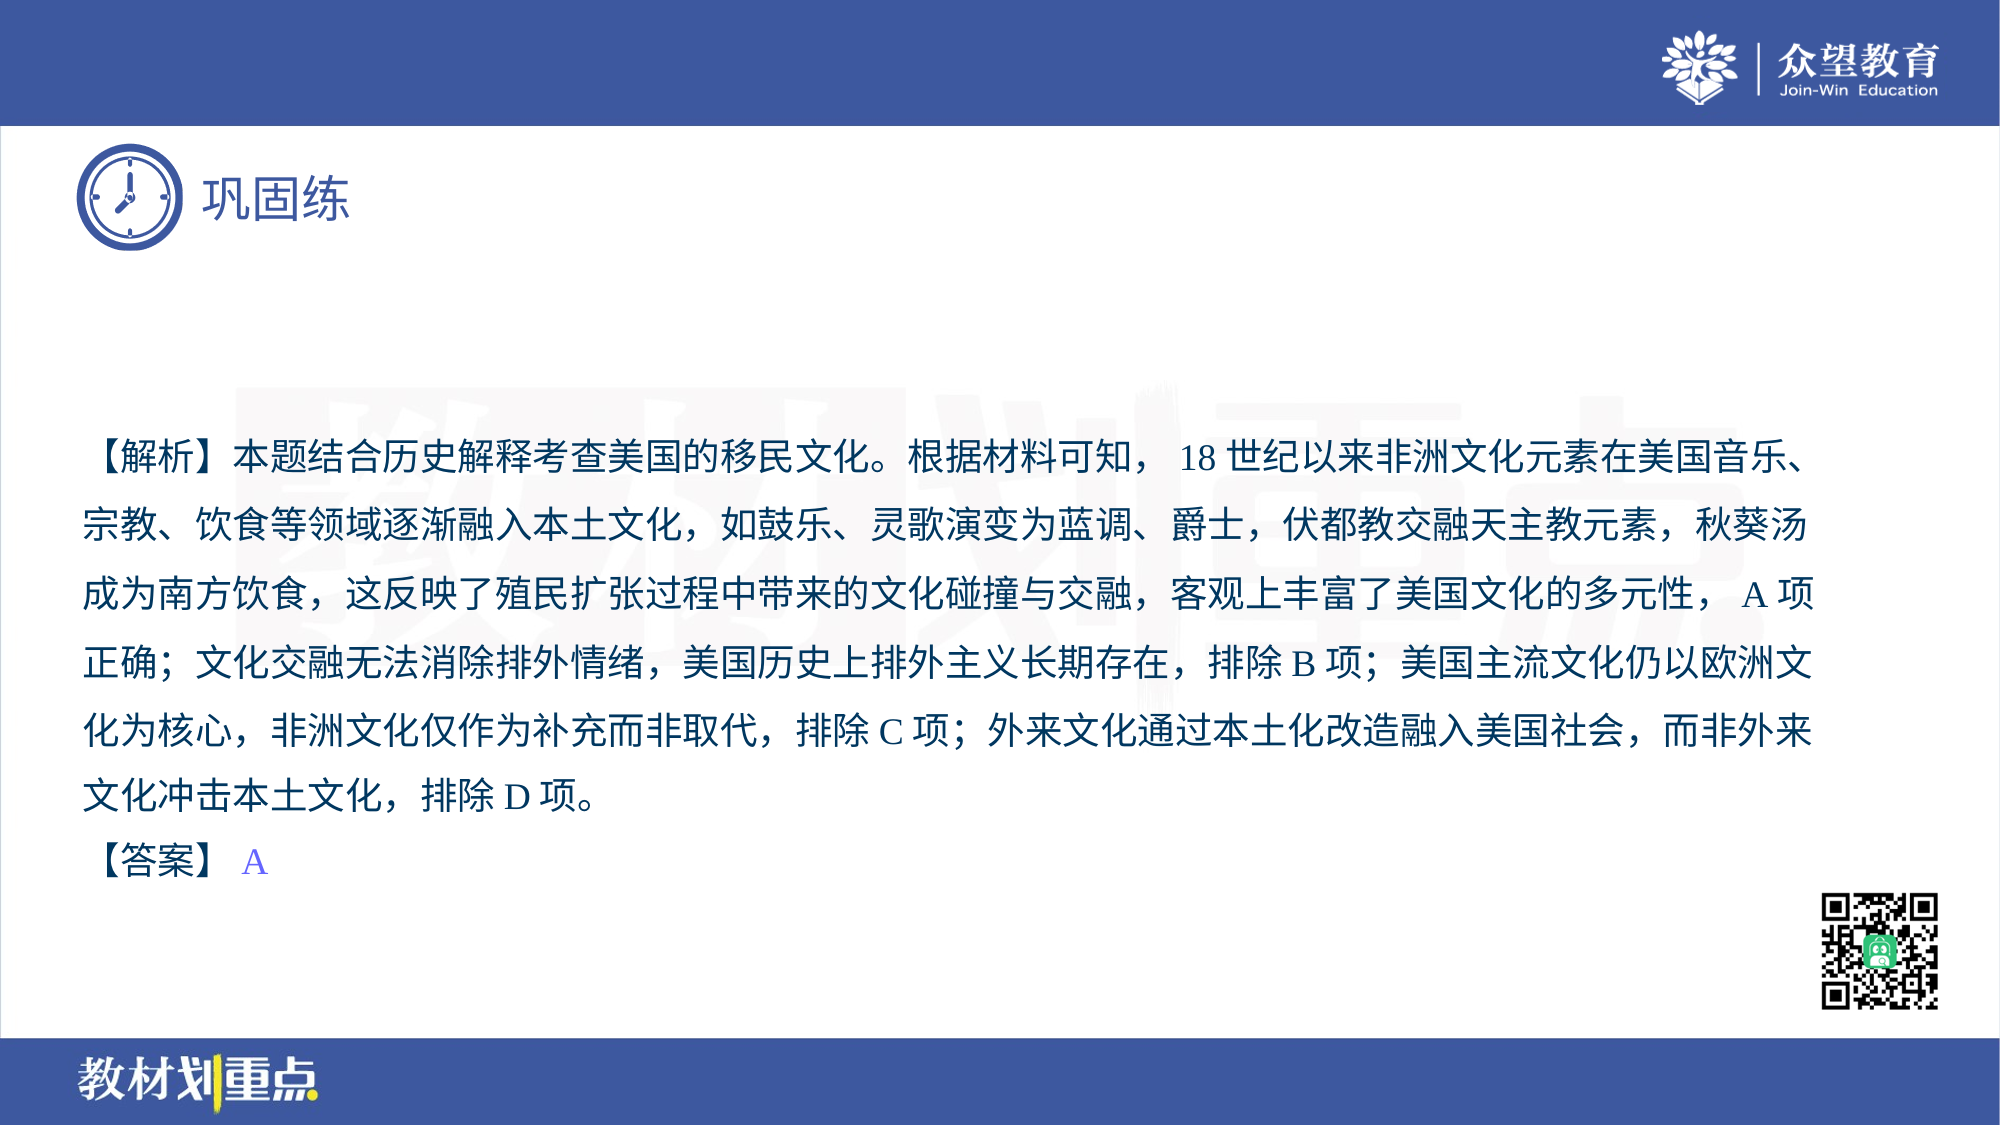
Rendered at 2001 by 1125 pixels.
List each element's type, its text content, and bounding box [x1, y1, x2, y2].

text_box 【答案】A [82, 814, 1817, 875]
text_box 【解析】本题结合历史解释考查美国的移民文化。根据材料可知，18世纪以来非洲文化元素在美国音乐、 宗教、饮食等领域逐渐融入本土文化，如鼓乐、灵歌演变为蓝调、爵士，伏都教交融天主教元素，秋葵汤 成为南方饮食，这反映了殖民扩张过程中带来的文化碰撞与交融，客观上丰富了美国文化的多元性，A项 正确；文化交融无法消除排外情绪，美国历史上排外主义长期存在，排除B项；美国主流文化仍以欧洲文 化为核心，非洲文化仅作为补充而非取代，排除C项；外来文化通过本土化改造融入美国社会，而非外来 文化冲击本土文化，排除D项。 [82, 408, 1817, 811]
picture [0, 0, 2000, 1125]
